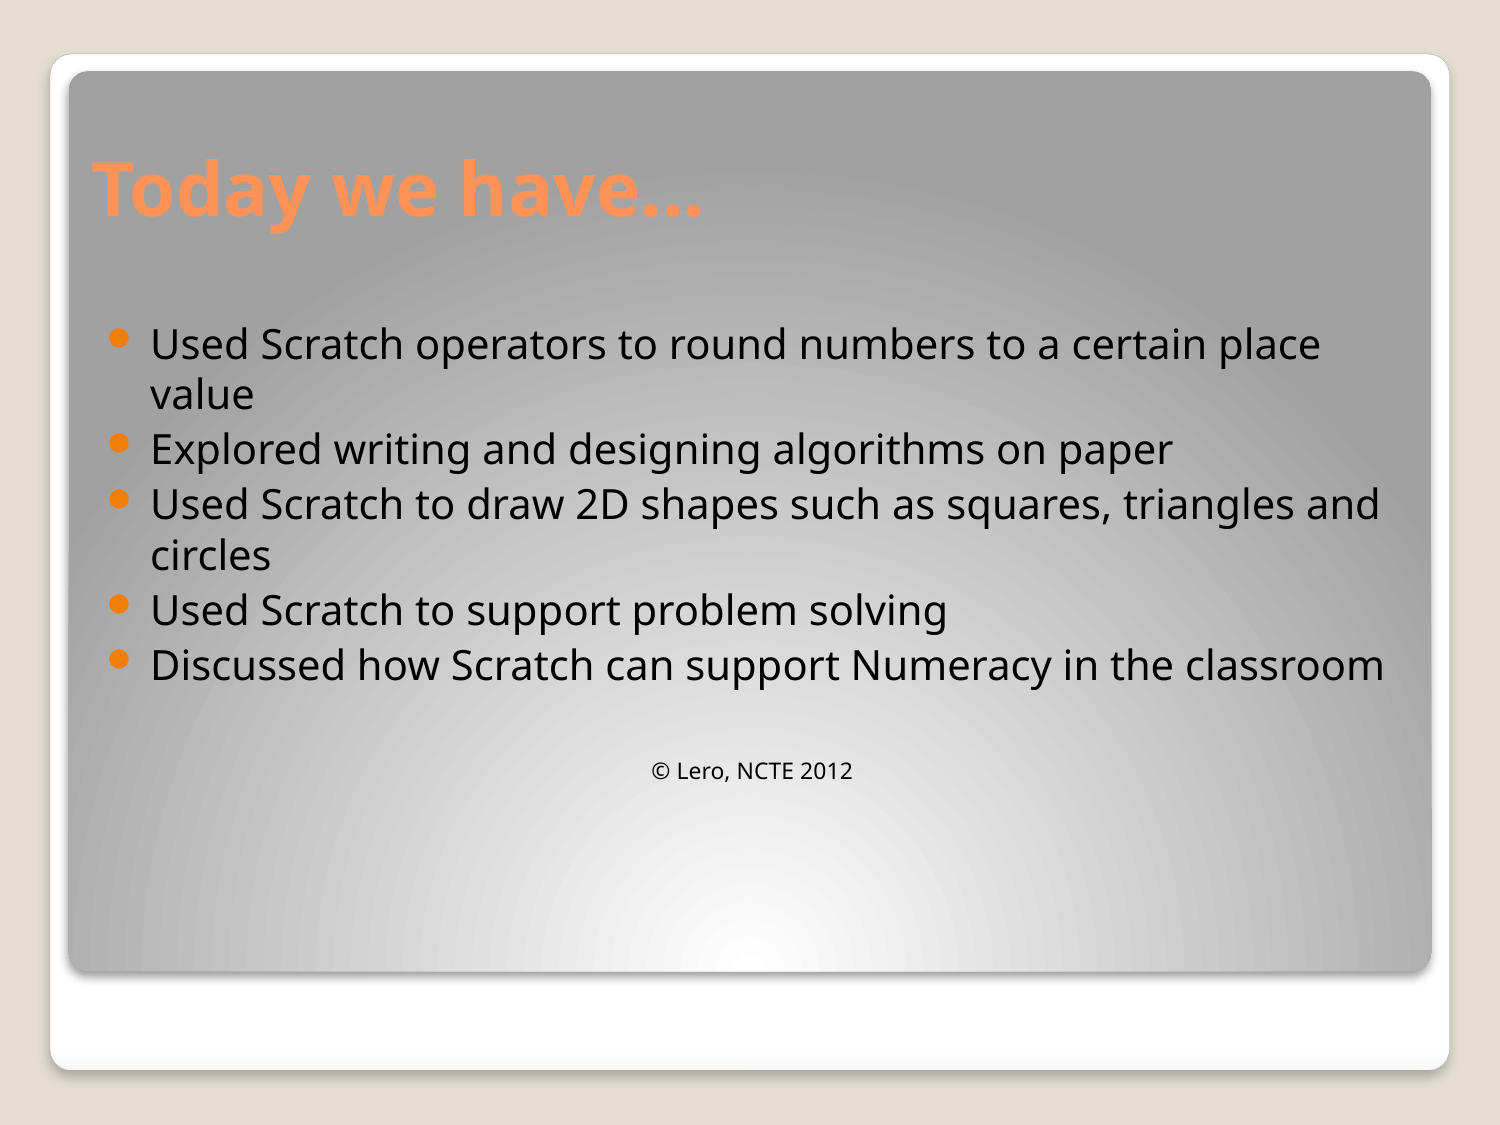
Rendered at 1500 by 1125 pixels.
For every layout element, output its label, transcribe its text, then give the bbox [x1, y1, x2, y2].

title Today we have... [76, 66, 1420, 239]
list Used Scratch operators to round numbers to a certain place value Explored writing and designing algorithms on paper Used Scratch to draw 2D shapes such as squares, triangles and circles Used Scratch to support problem solving Discussed how Scratch can support Numeracy in the classroom © Lero, NCTE 2012 [76, 302, 1420, 990]
